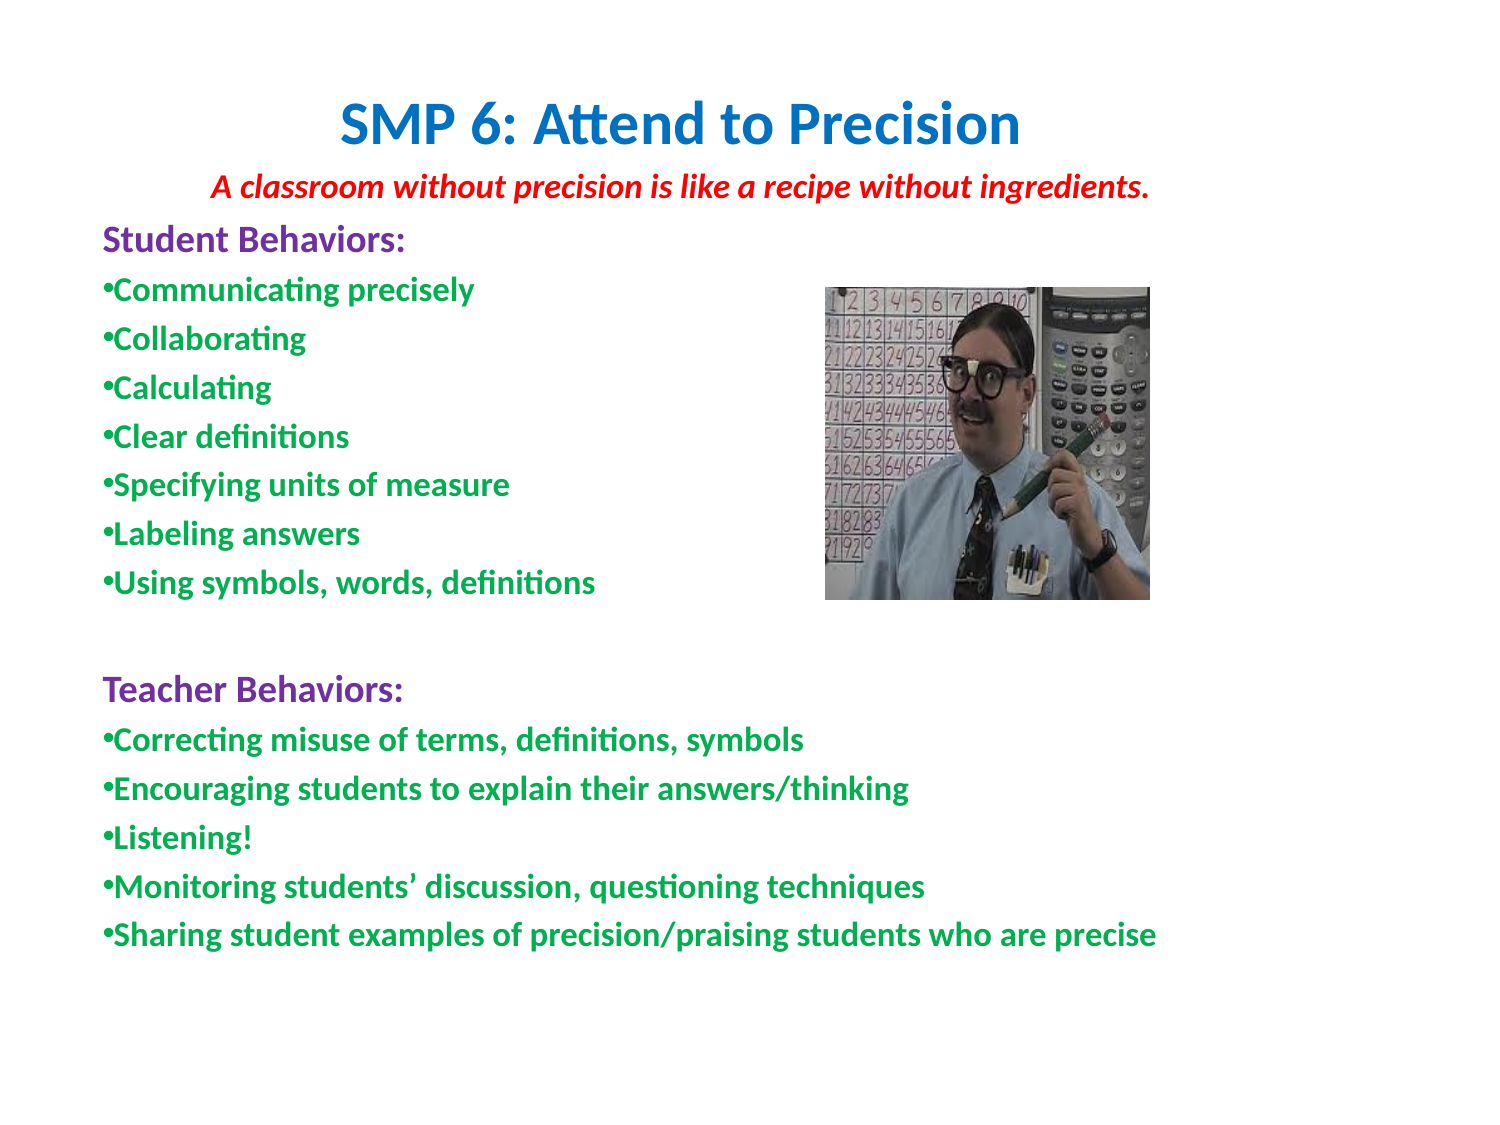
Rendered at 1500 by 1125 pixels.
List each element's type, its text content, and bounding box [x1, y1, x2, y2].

picture [824, 287, 1151, 601]
subtitle SMP 6: Attend to Precision A classroom without precision is like a recipe without ingredients. Student Behaviors: Communicating precisely Collaborating Calculating Clear definitions Specifying units of measure Labeling answers Using symbols, words, definitions Teacher Behaviors: Correcting misuse of terms, definitions, symbols Encouraging students to explain their answers/thinking Listening! Monitoring students’ discussion, questioning techniques Sharing student examples of precision/praising students who are precise [87, 75, 1275, 963]
